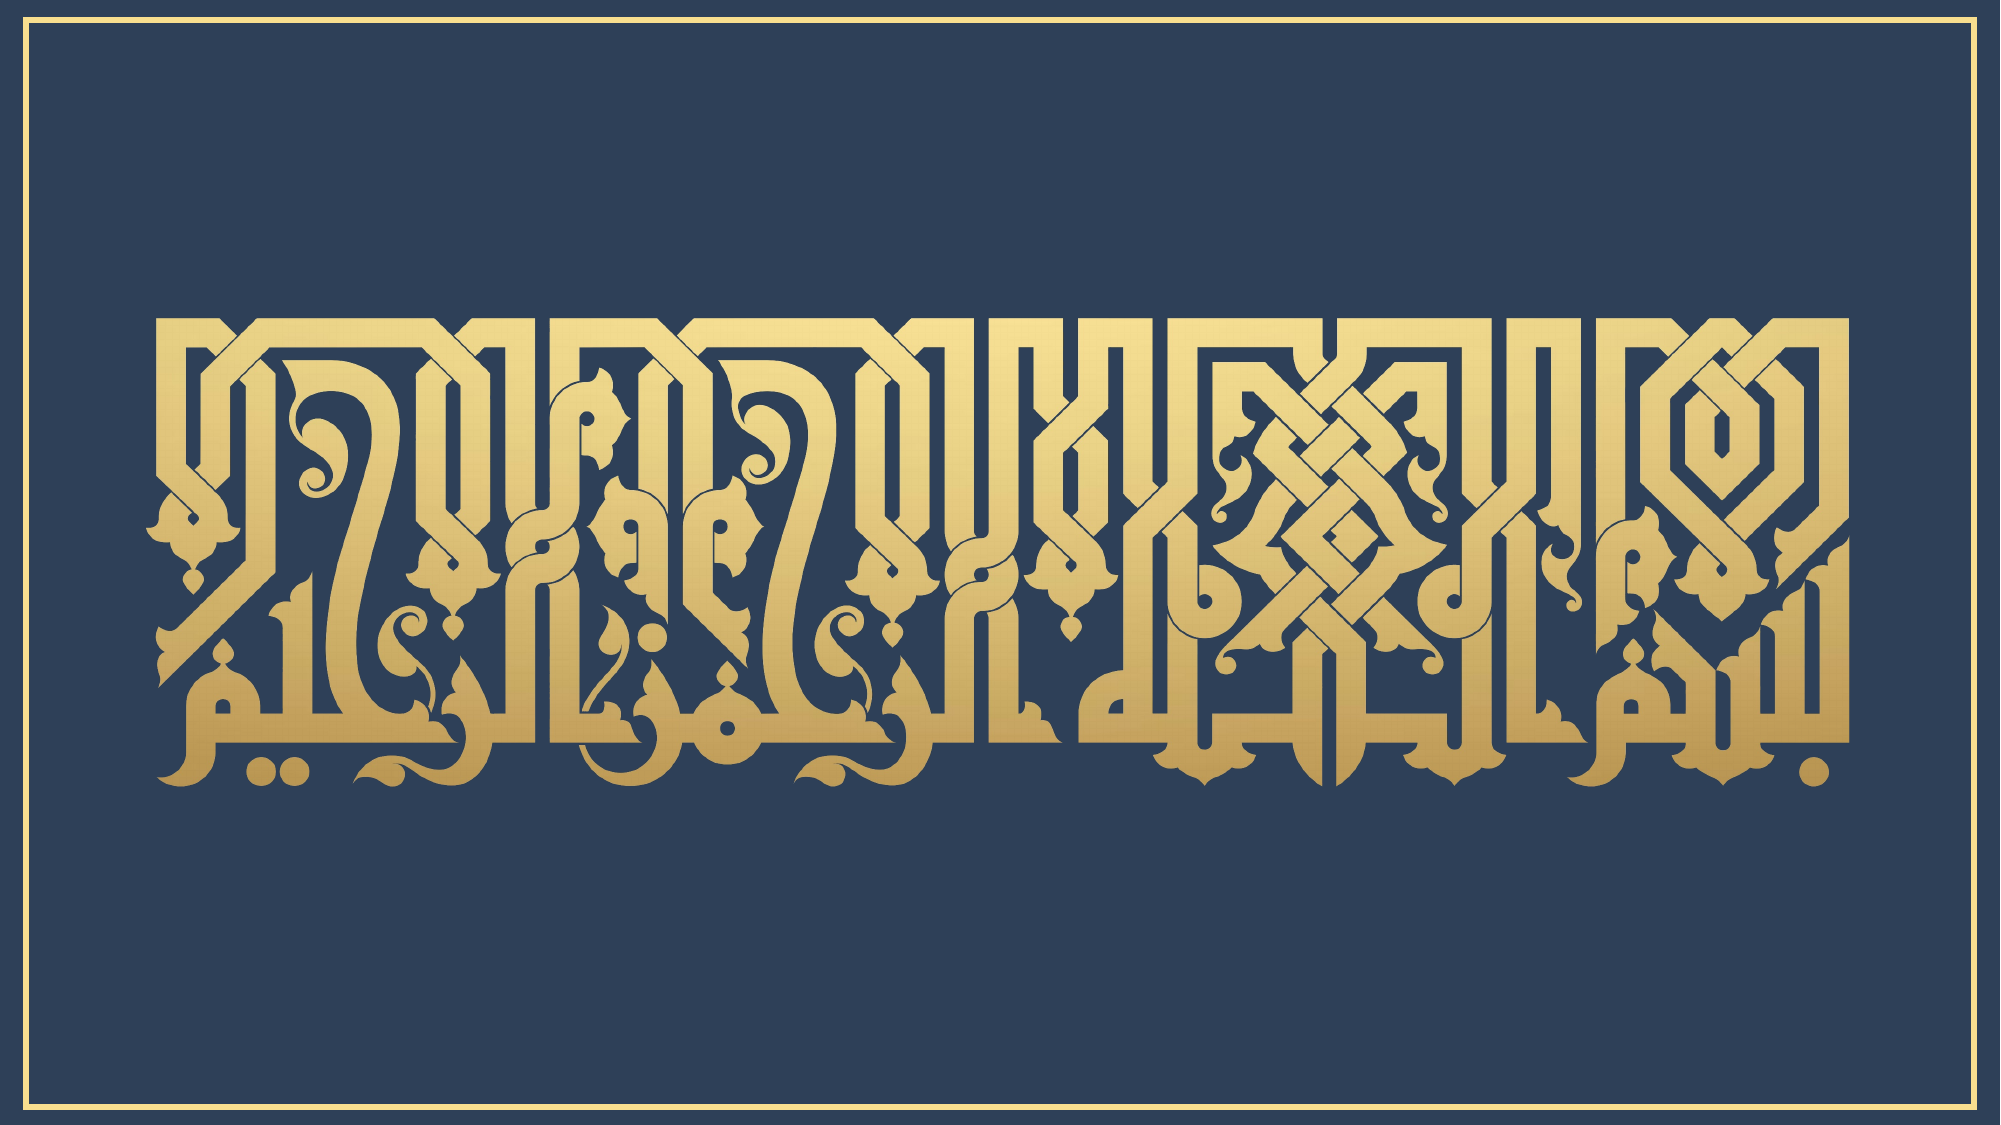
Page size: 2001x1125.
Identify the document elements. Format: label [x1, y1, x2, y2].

picture [130, 298, 1869, 826]
